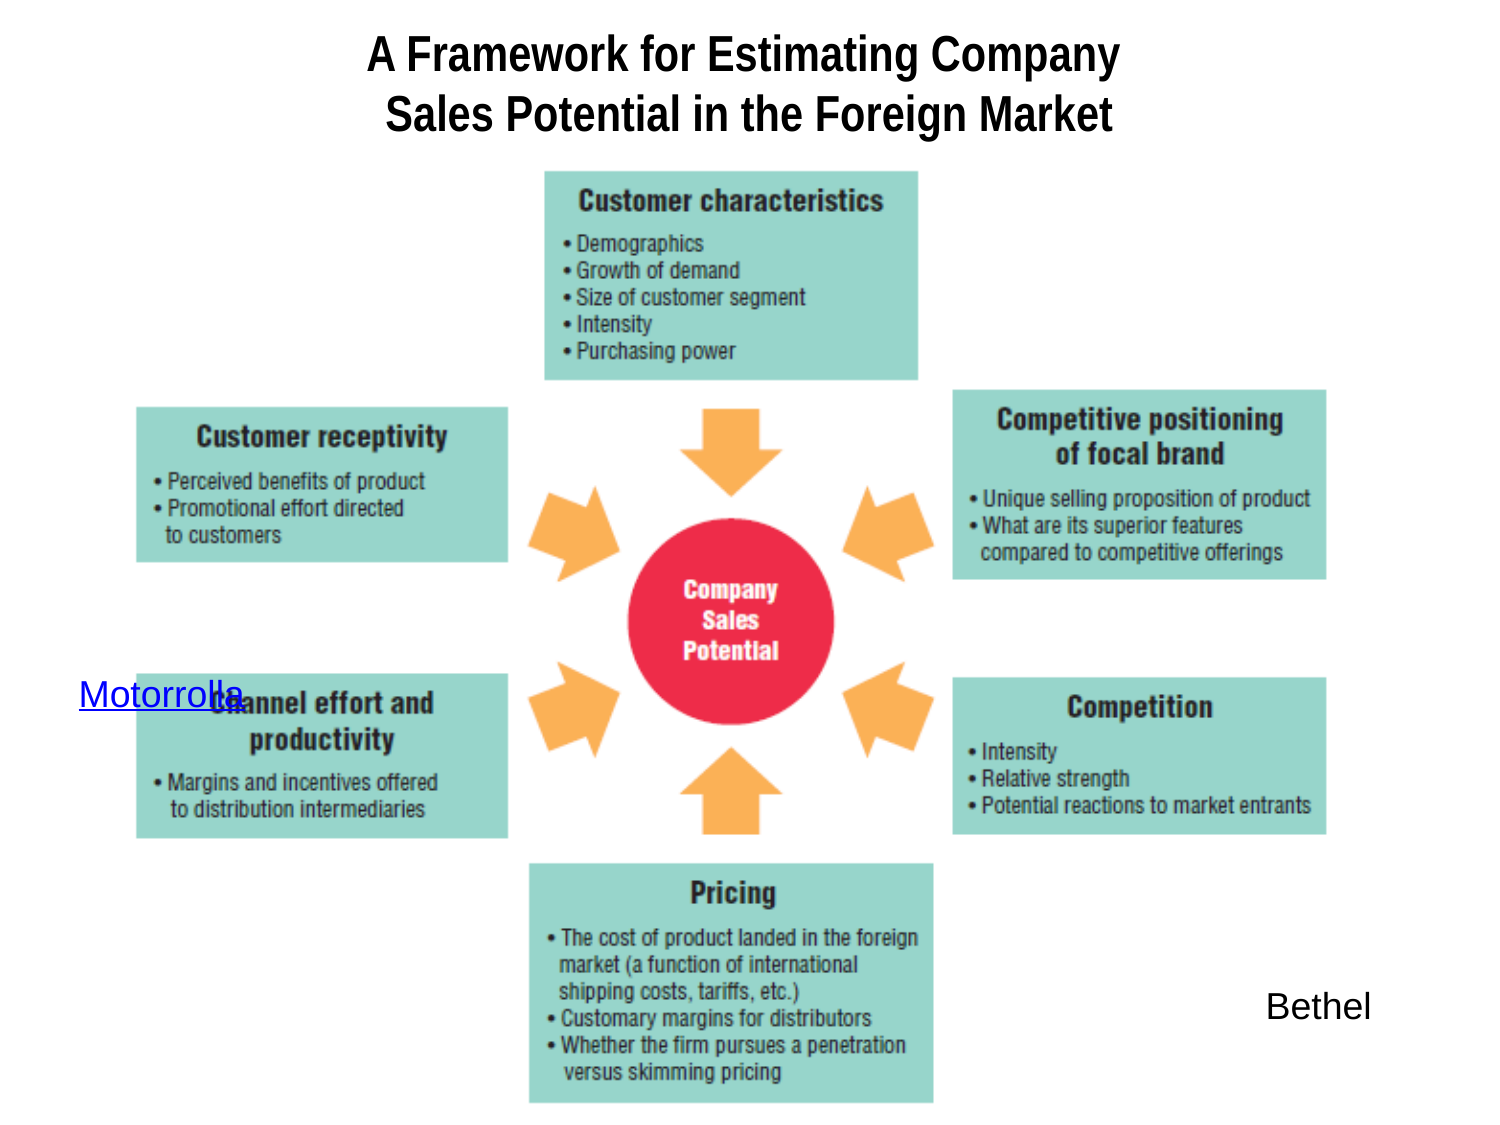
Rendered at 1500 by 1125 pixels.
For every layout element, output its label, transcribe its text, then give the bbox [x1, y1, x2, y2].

picture [62, 162, 1413, 1113]
title A Framework for Estimating Company Sales Potential in the Foreign Market [112, 12, 1388, 151]
